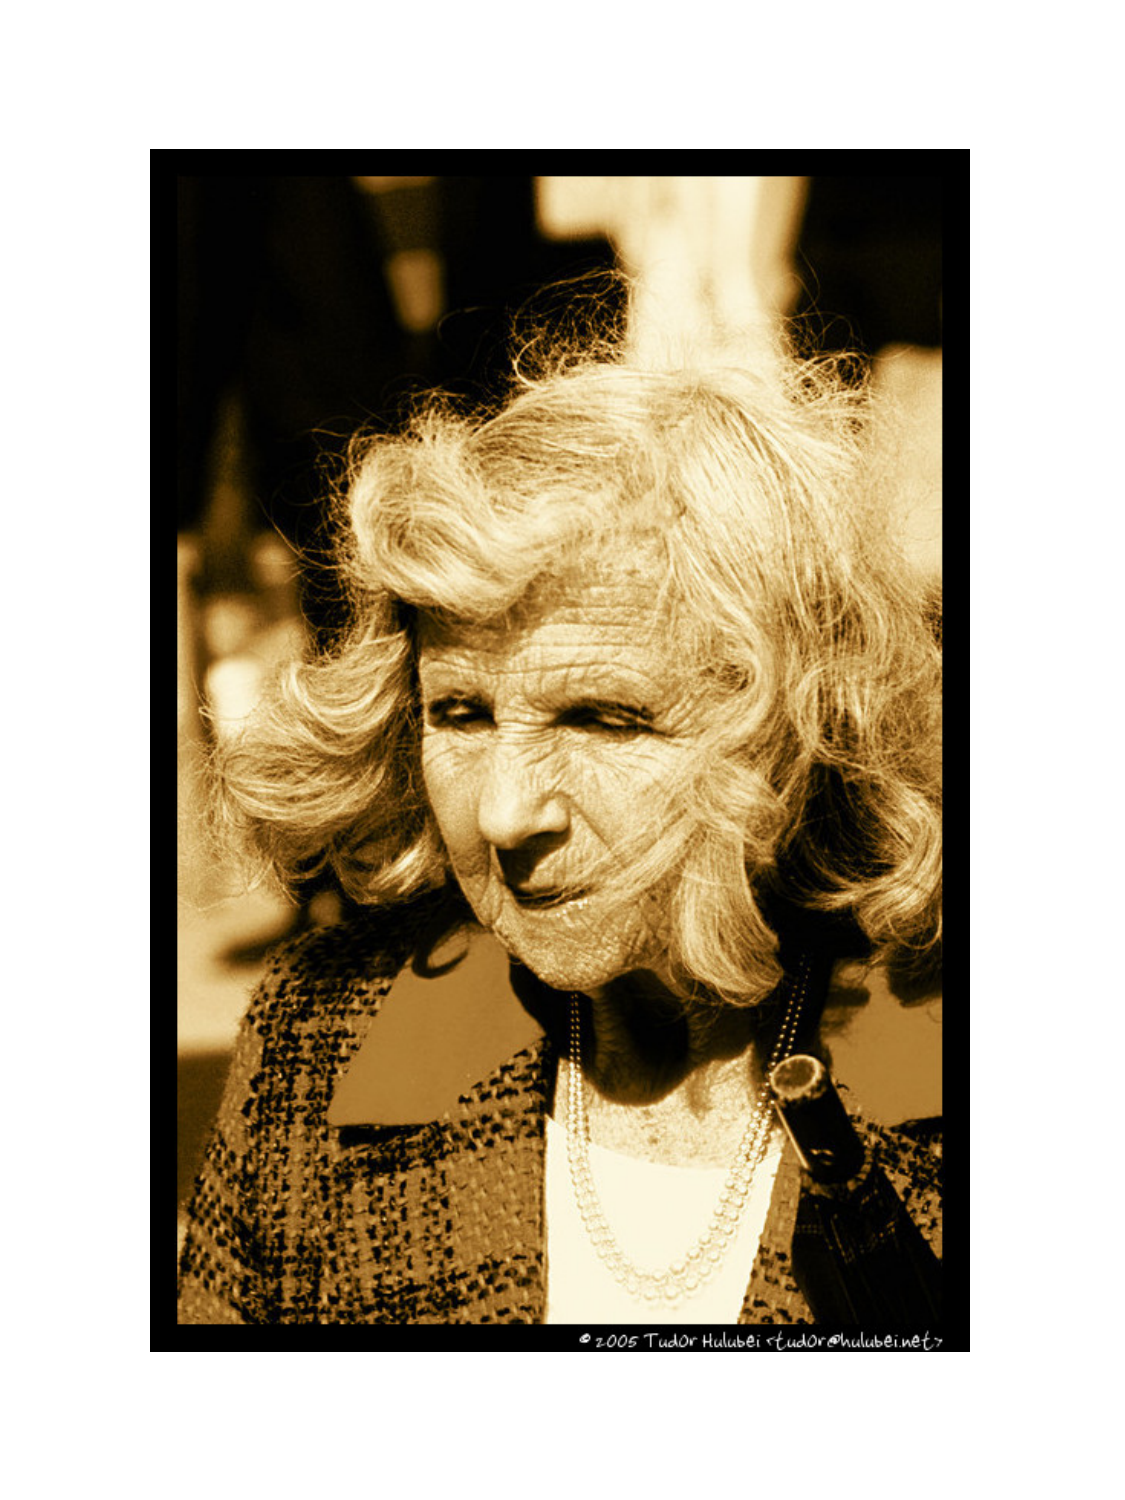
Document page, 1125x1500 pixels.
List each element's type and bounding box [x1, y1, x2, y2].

list [149, 149, 970, 1352]
